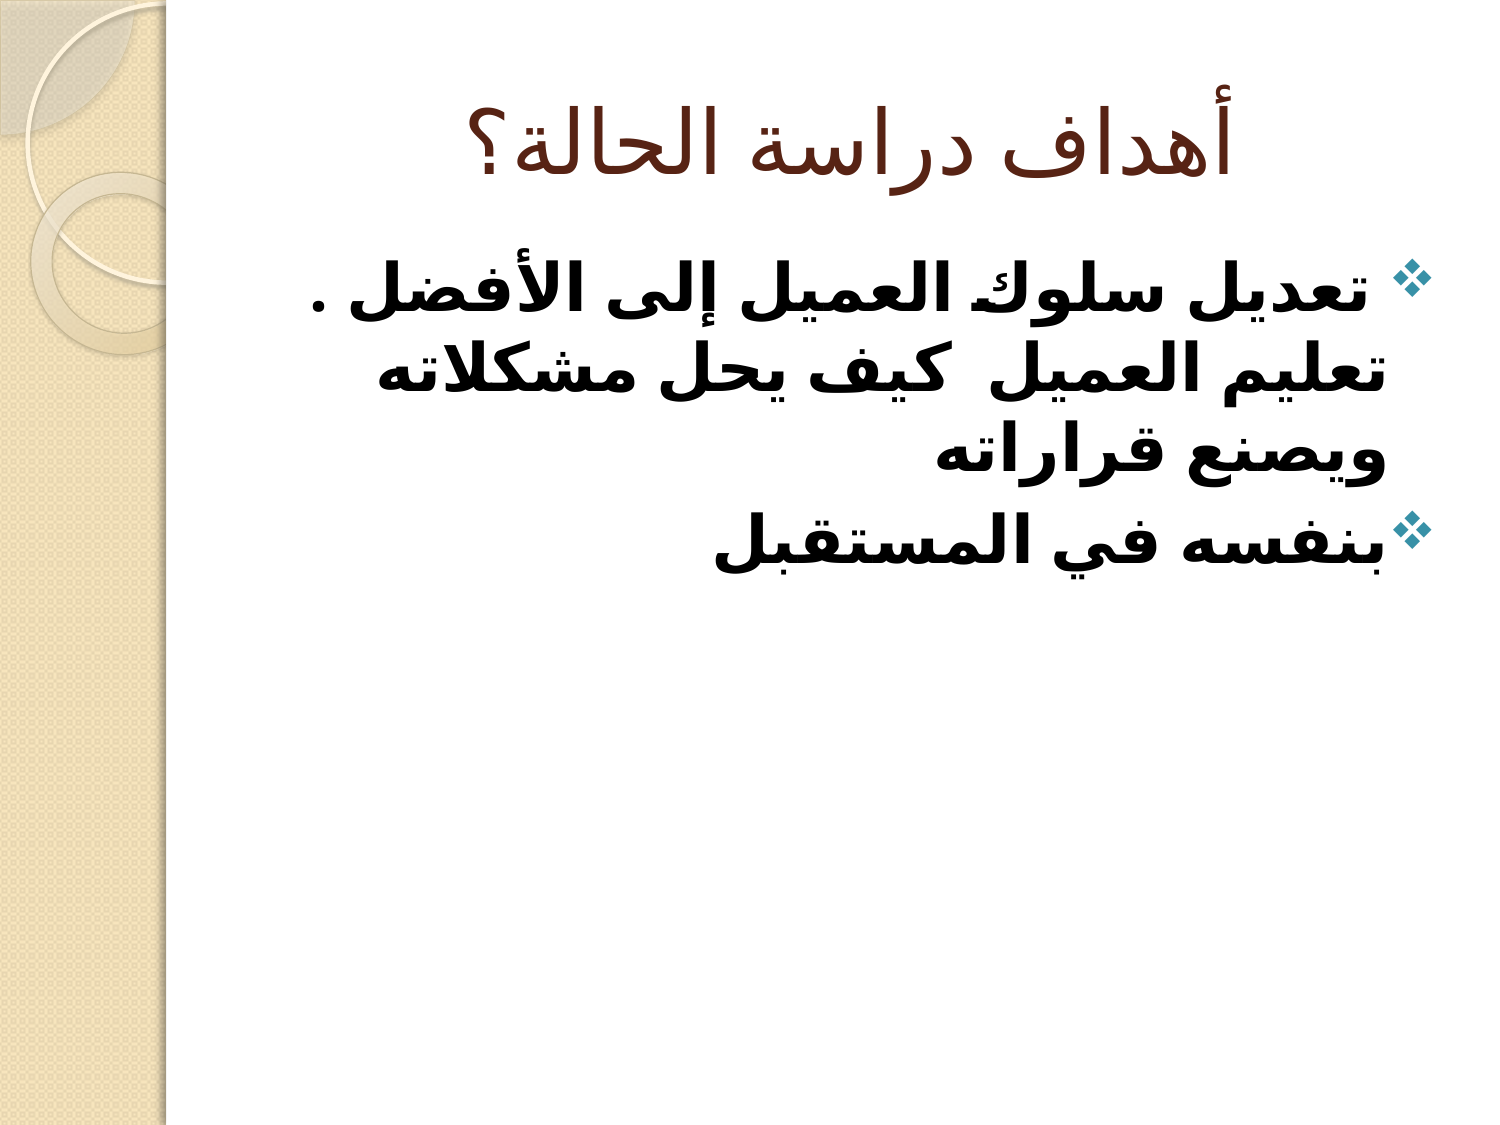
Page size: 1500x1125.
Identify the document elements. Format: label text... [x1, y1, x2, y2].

list تعديل سلوك العميل إلى الأفضل . تعليم العميل كيف يحل مشكلاته ويصنع قراراته بنفسه في المستقبل [235, 237, 1466, 1025]
title أهداف دراسة الحالة؟ [235, 45, 1466, 233]
